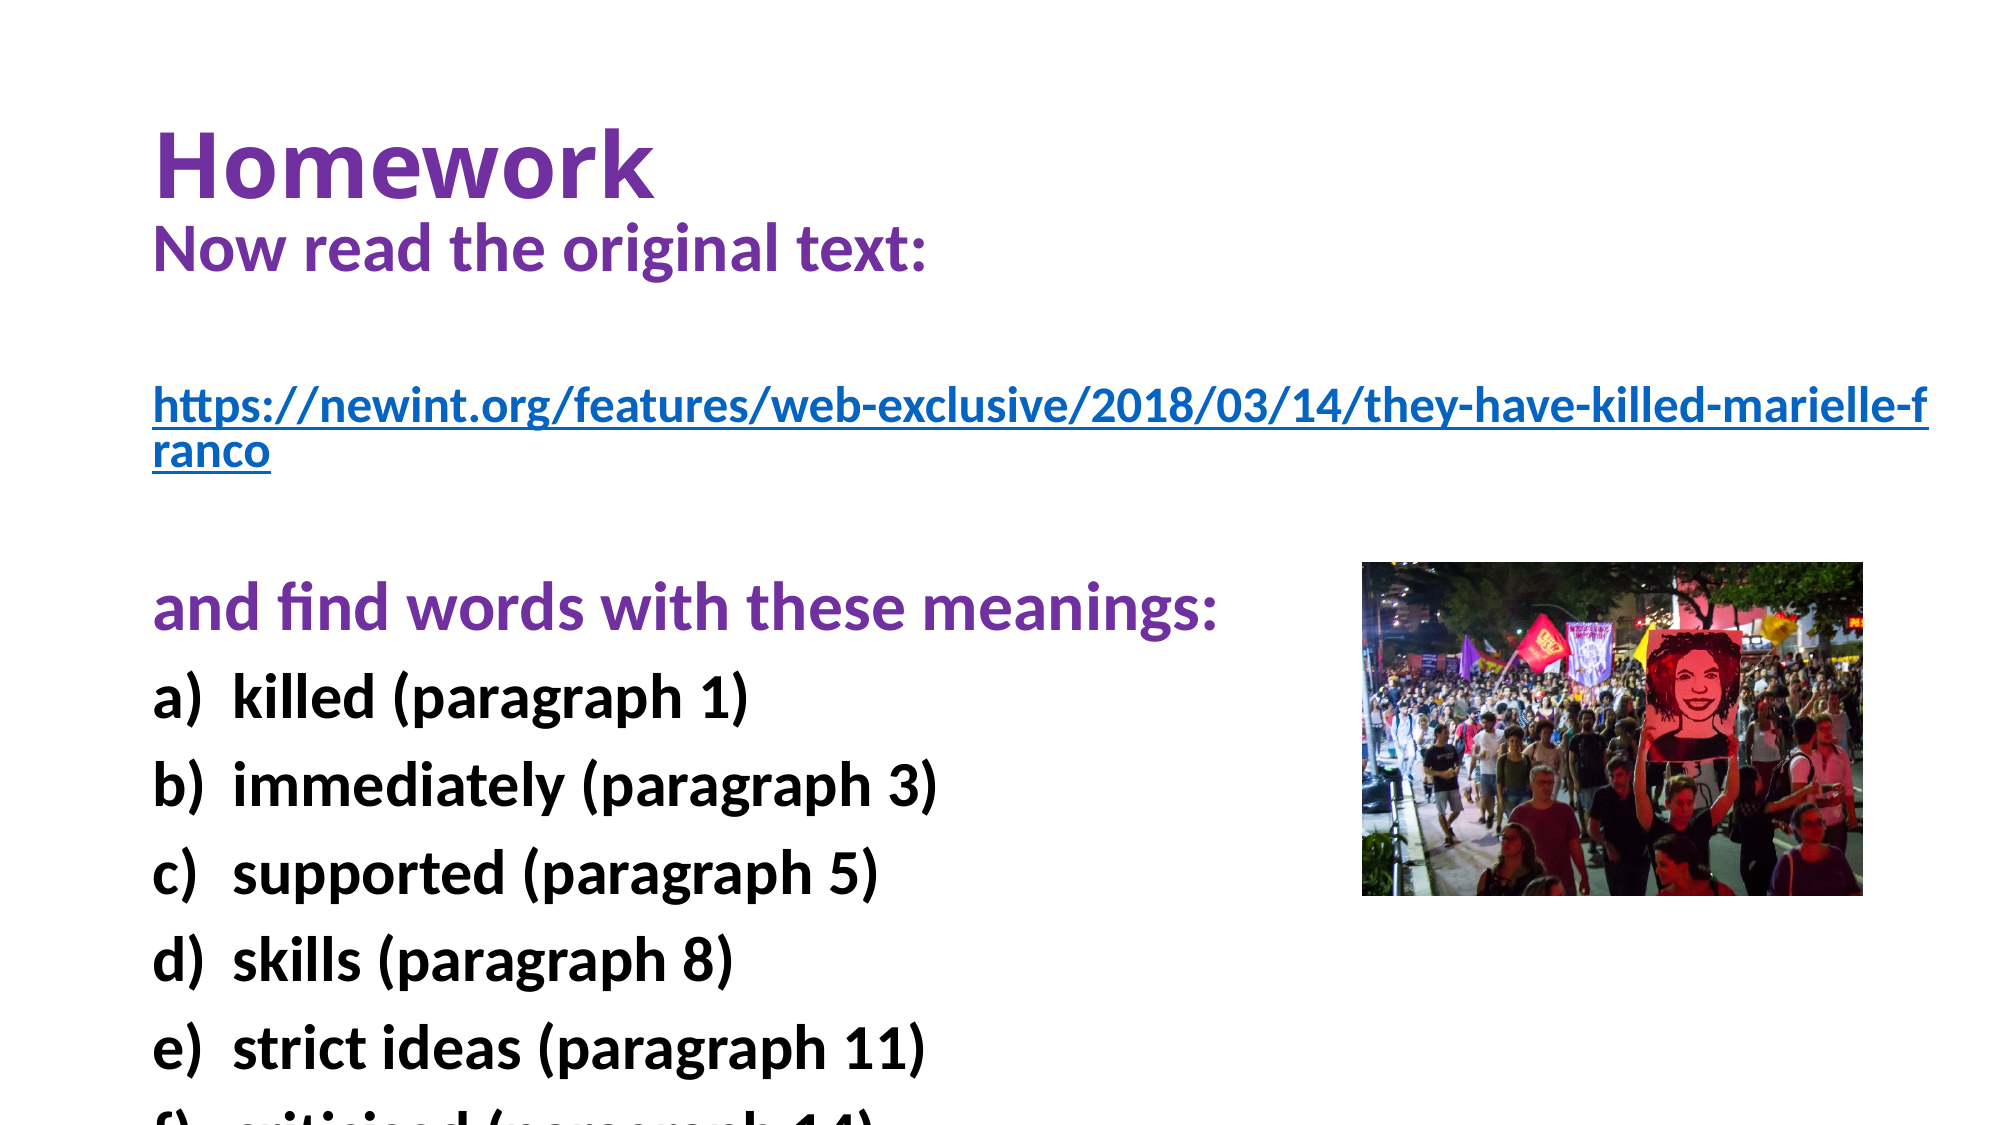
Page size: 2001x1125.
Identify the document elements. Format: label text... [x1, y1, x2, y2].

picture [1362, 562, 1863, 896]
title Homework [137, 59, 1863, 204]
list Now read the original text: https://newint.org/features/web-exclusive/2018/03/14/they-have-killed-marielle-franco and find words with these meanings: killed (paragraph 1) immediately (paragraph 3) supported (paragraph 5) skills (paragraph 8) strict ideas (paragraph 11) criticised (paragraph 14) [137, 204, 1958, 1125]
